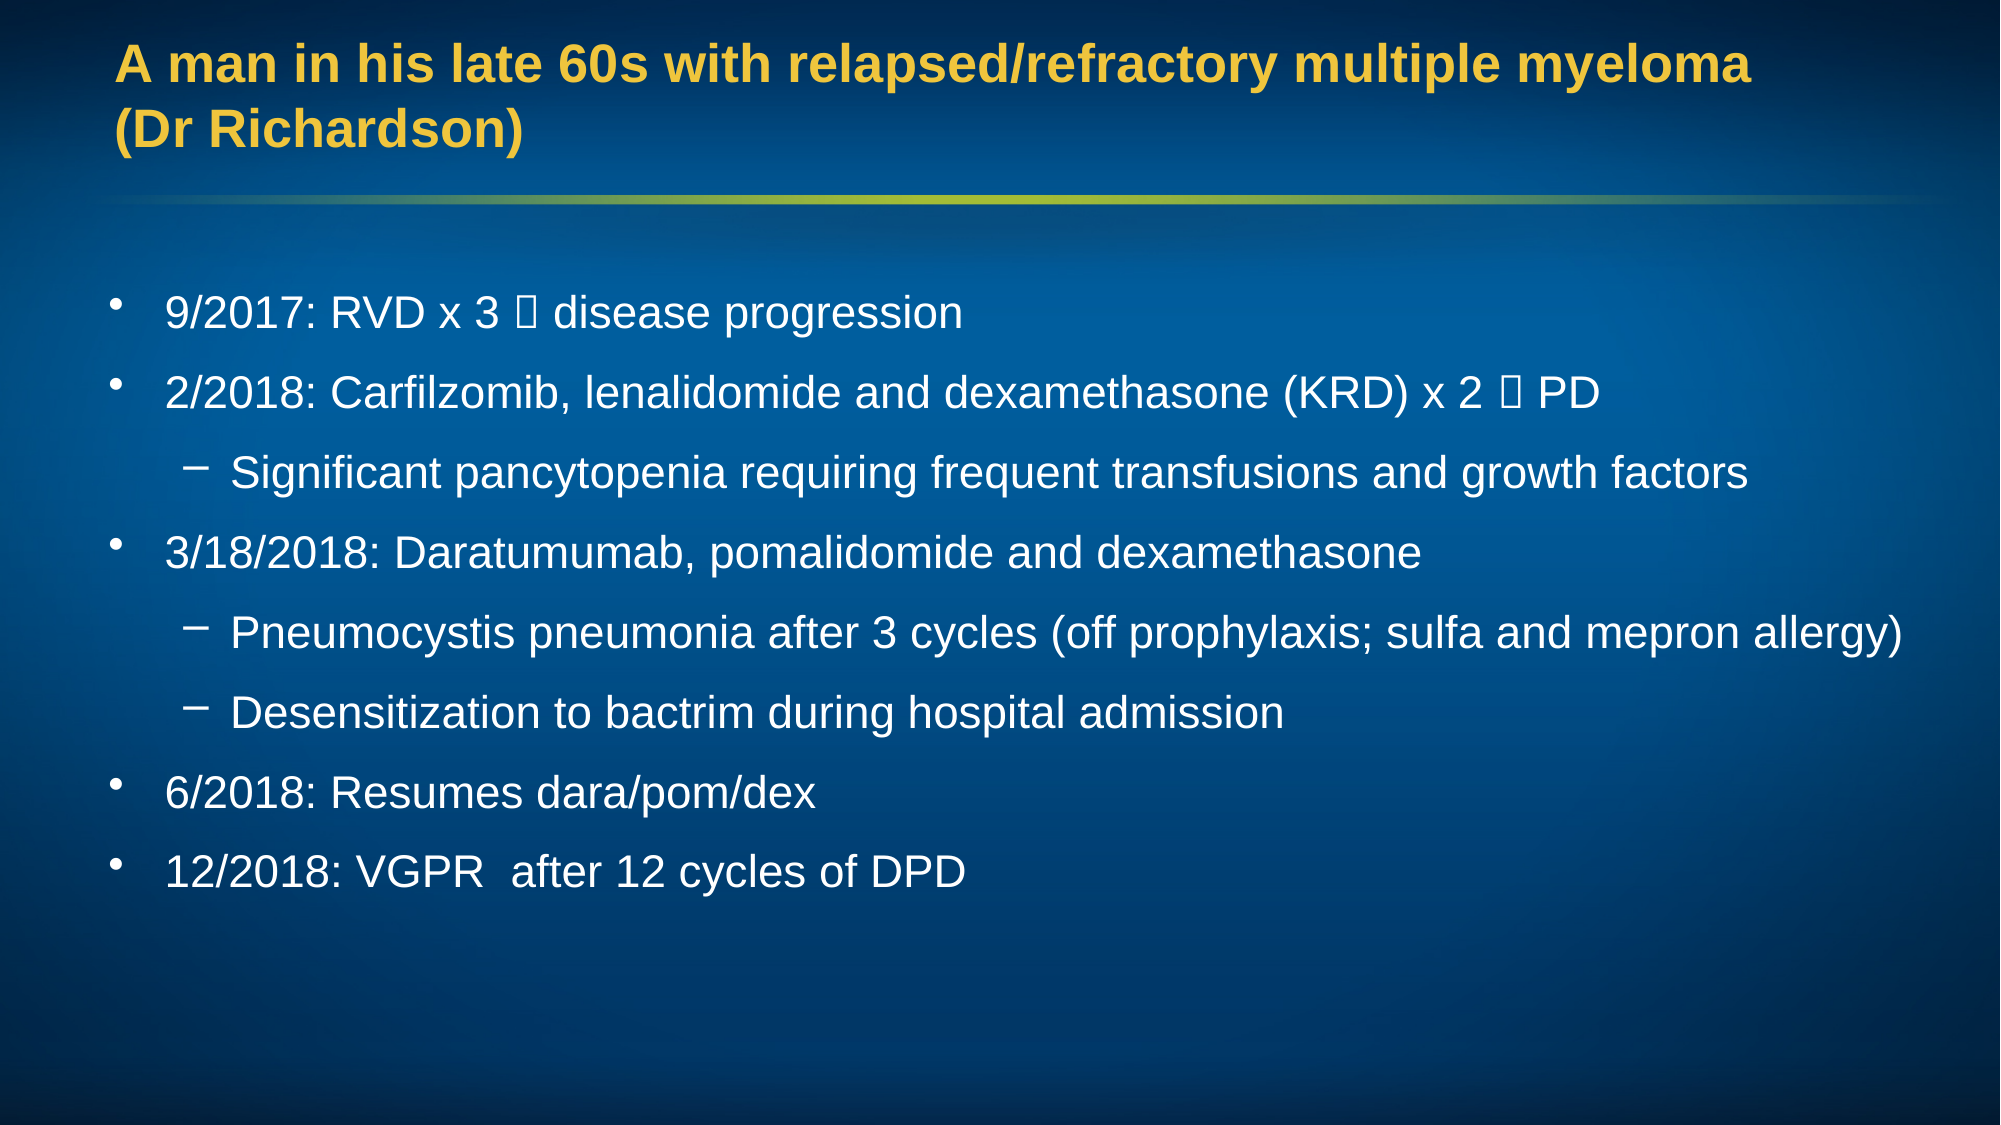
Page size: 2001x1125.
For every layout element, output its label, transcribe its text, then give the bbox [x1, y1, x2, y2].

title A man in his late 60s with relapsed/refractory multiple myeloma (Dr Richardson) [99, 0, 1882, 188]
picture [0, 0, 2000, 1125]
text_box 9/2017: RVD x 3  disease progression 2/2018: Carfilzomib, lenalidomide and dexamethasone (KRD) x 2  PD Significant pancytopenia requiring frequent transfusions and growth factors 3/18/2018: Daratumumab, pomalidomide and dexamethasone Pneumocystis pneumonia after 3 cycles (off prophylaxis; sulfa and mepron allergy) Desensitization to bactrim during hospital admission 6/2018: Resumes dara/pom/dex 12/2018: VGPR after 12 cycles of DPD [93, 274, 1988, 1114]
